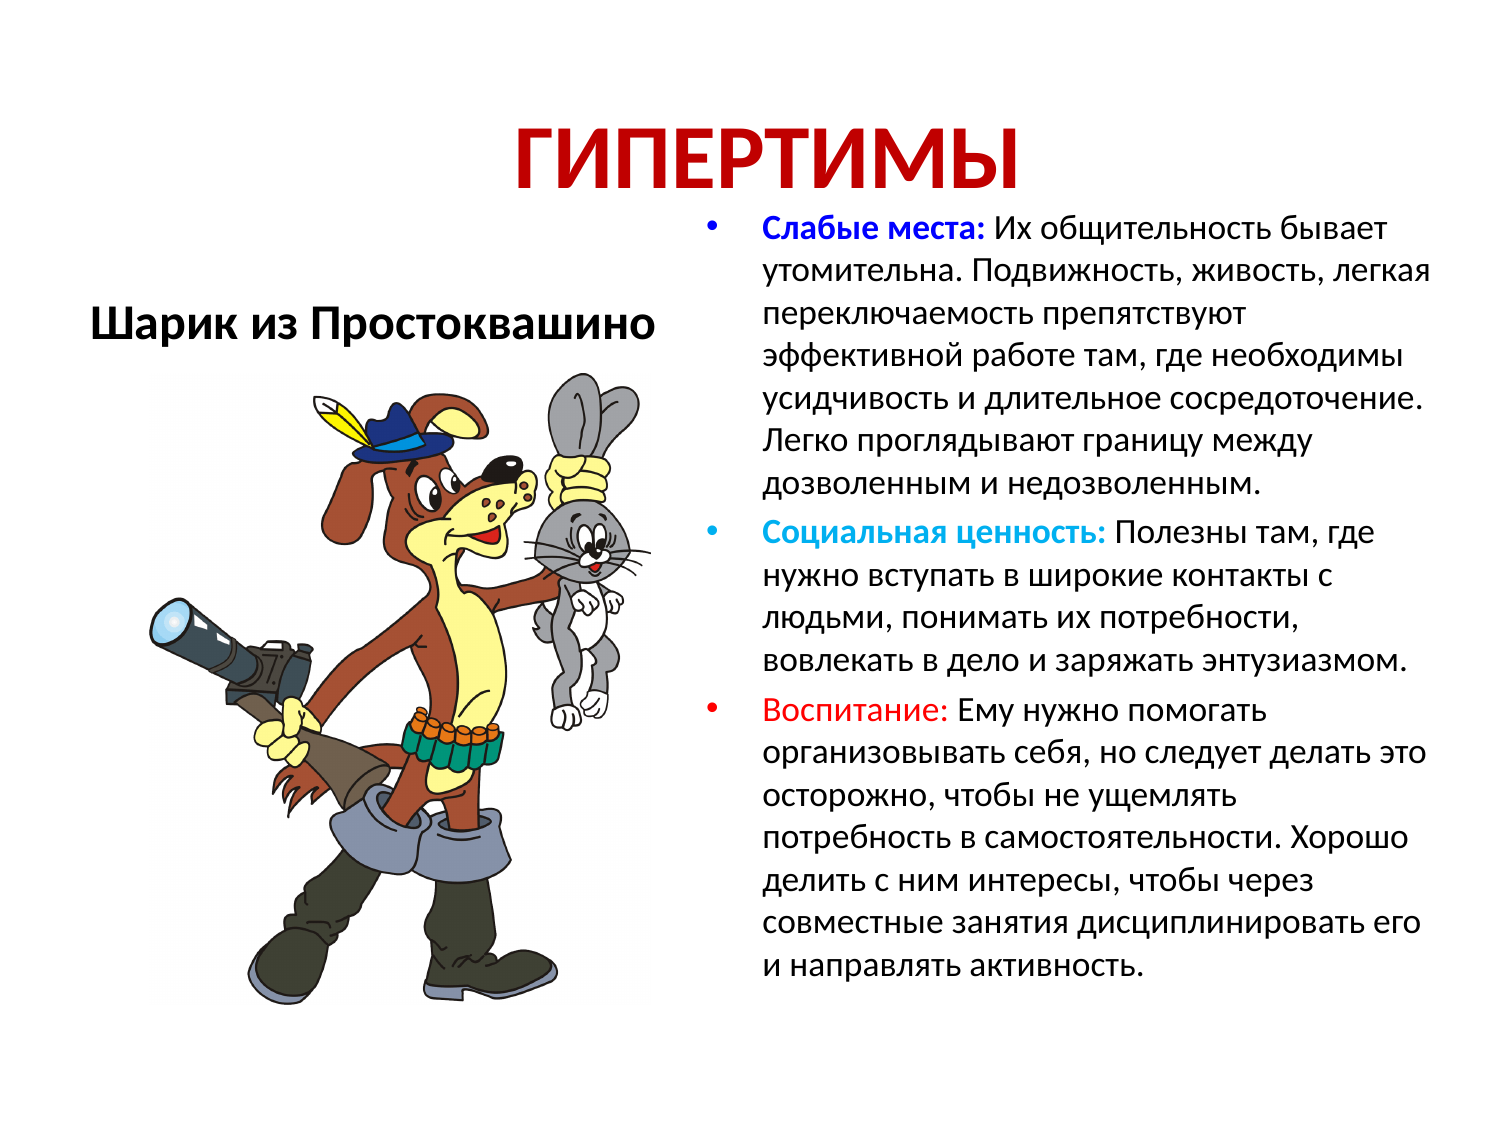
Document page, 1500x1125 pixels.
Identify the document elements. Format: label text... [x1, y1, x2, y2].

list Слабые места: Их общительность бывает утомительна. Подвижность, живость, легкая переключаемость препятствуют эффективной работе там, где необходимы усидчивость и длительное сосредоточение. Легко проглядывают границу между дозволенным и недозволенным. Социальная ценность: Полезны там, где нужно вступать в широкие контакты с людьми, понимать их потребности, вовлекать в дело и заряжать энтузиазмом. Воспитание: Ему нужно помогать организовывать себя, но следует делать это осторожно, чтобы не ущемлять потребность в самостоятельности. Хорошо делить с ним интересы, чтобы через совместные занятия дисциплинировать его и направлять активность. [690, 196, 1447, 1000]
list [149, 373, 651, 1006]
title ГИПЕРТИМЫ [93, 58, 1444, 247]
list Шарик из Простоквашино [75, 251, 690, 357]
